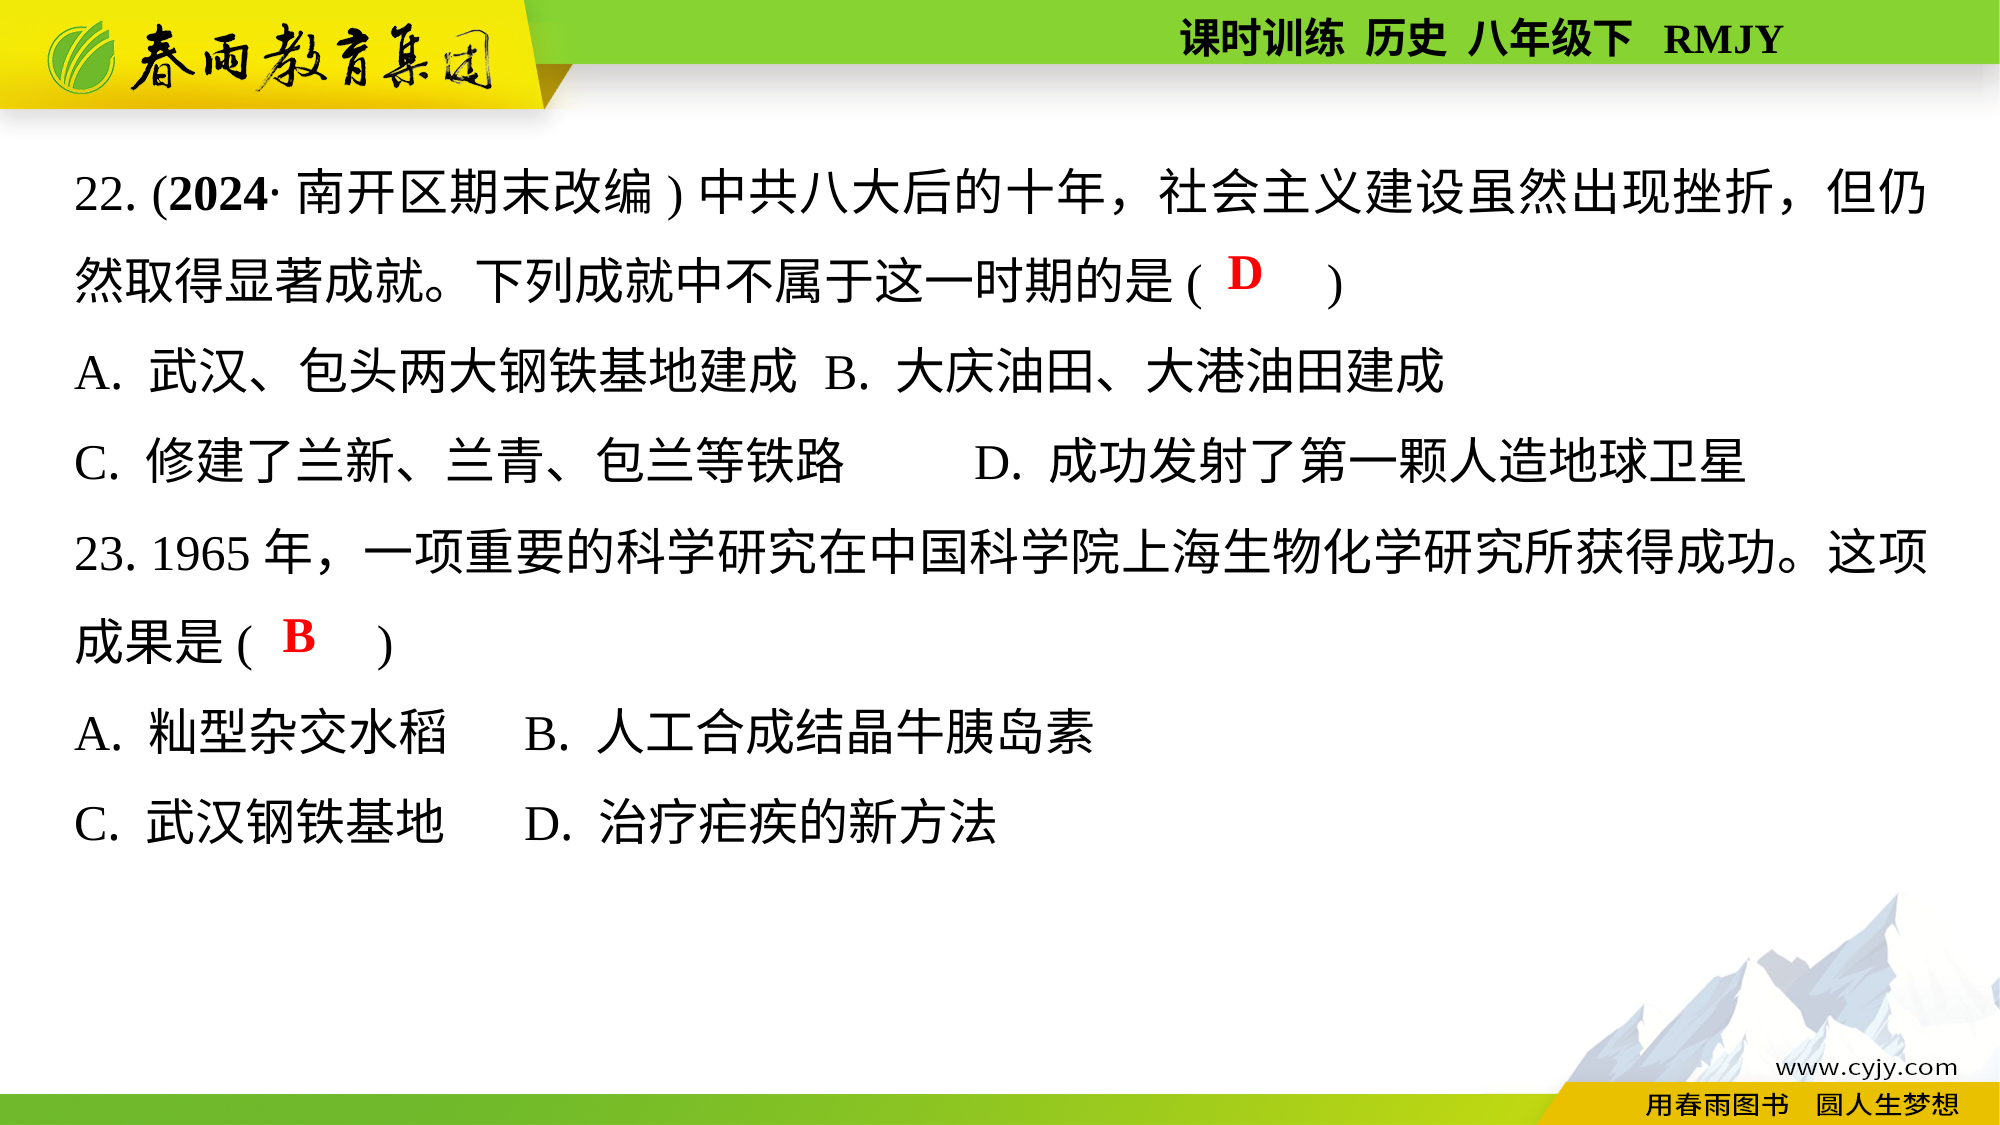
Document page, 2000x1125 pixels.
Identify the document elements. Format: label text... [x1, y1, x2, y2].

text_box B [267, 594, 331, 670]
picture [0, 0, 2000, 1125]
text_box D [1212, 231, 1279, 307]
list 22. (2024·南开区期末改编)中共八大后的十年，社会主义建设虽然出现挫折，但仍然取得显著成就。下列成就中不属于这一时期的是( ) A. 武汉、包头两大钢铁基地建成 B. 大庆油田、大港油田建成 C. 修建了兰新、兰青、包兰等铁路 D. 成功发射了第一颗人造地球卫星 23. 1965年，一项重要的科学研究在中国科学院上海生物化学研究所获得成功。这项成果是( ) A. 籼型杂交水稻 B. 人工合成结晶牛胰岛素 C. 武汉钢铁基地 D. 治疗疟疾的新方法 [59, 122, 1944, 865]
